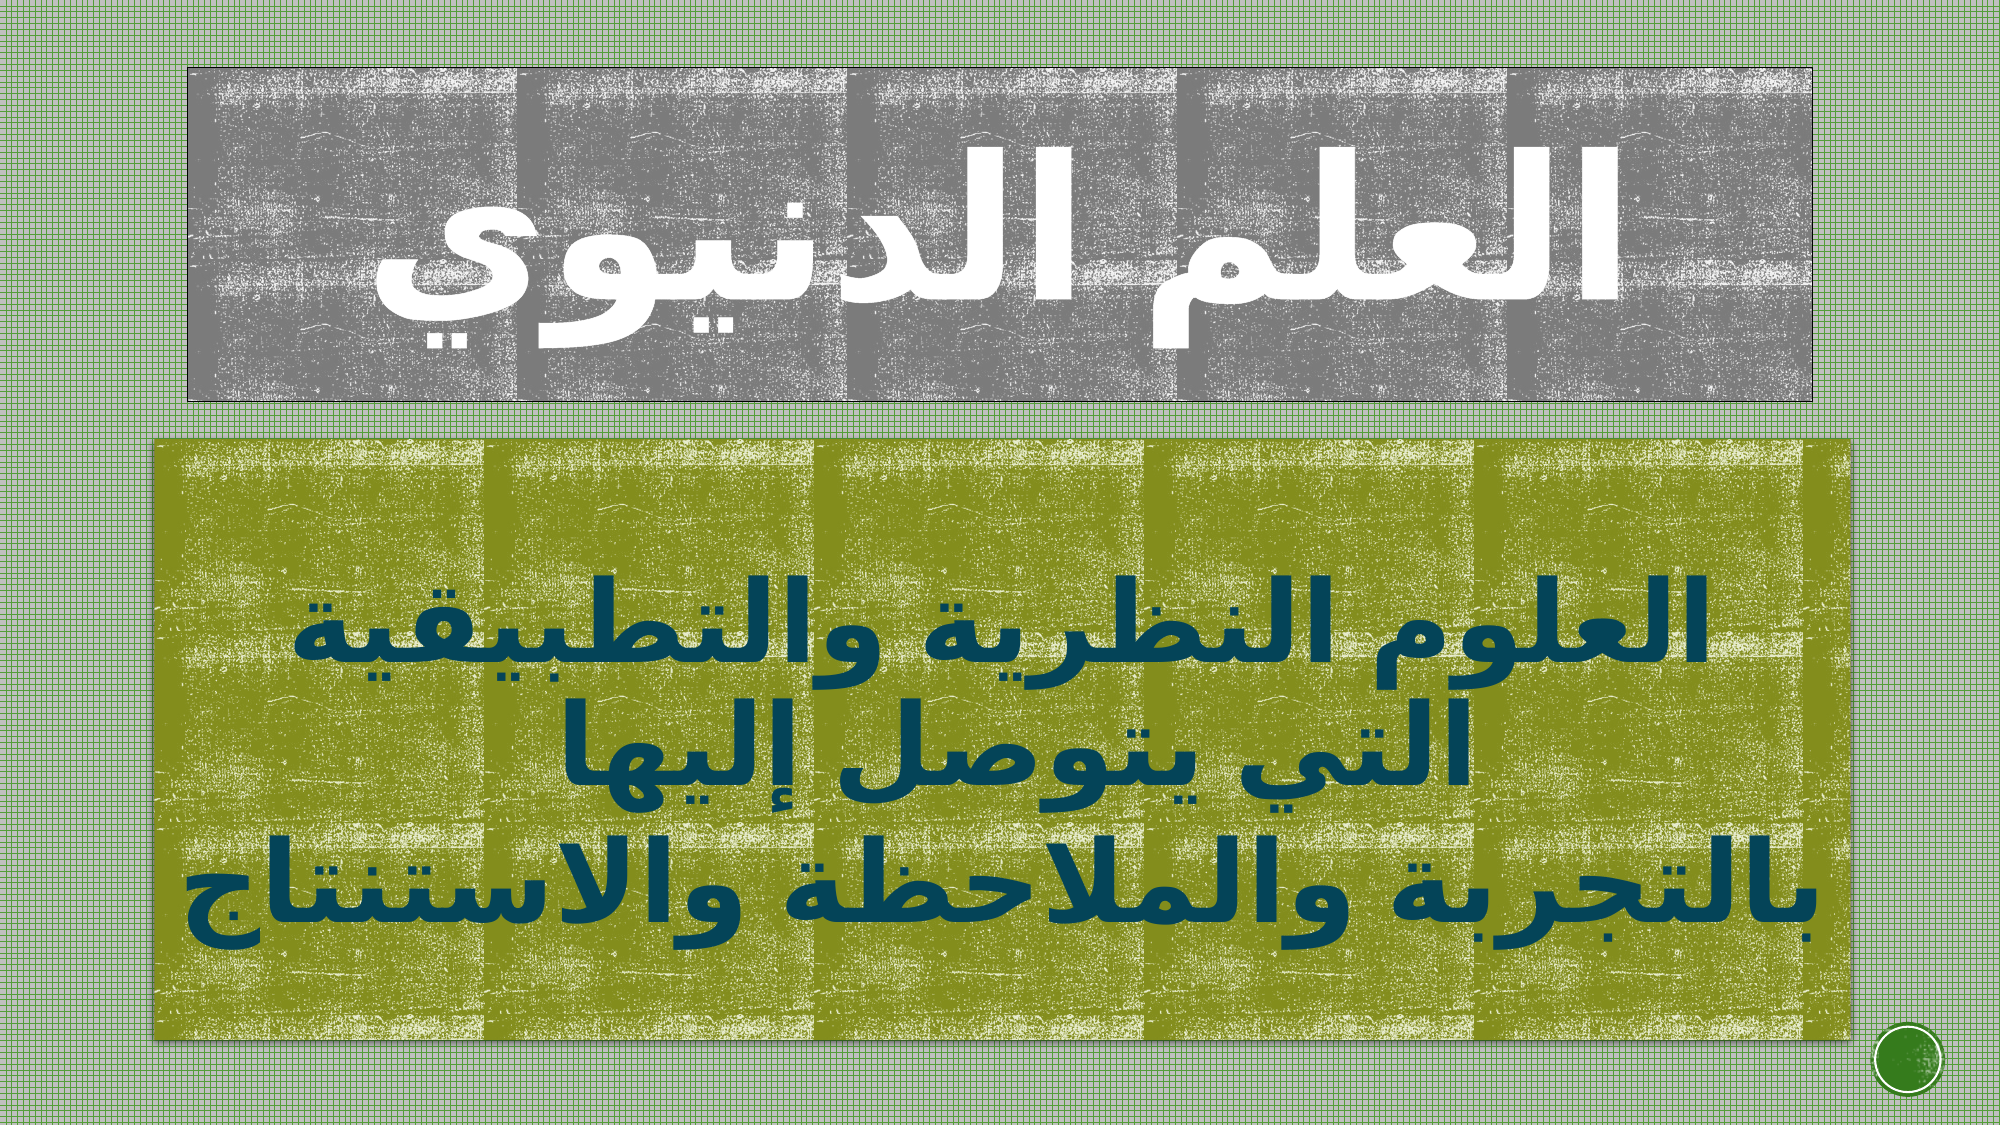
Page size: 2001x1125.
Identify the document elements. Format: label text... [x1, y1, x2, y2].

title العلم الدنيوي [187, 67, 1813, 402]
list العلوم النظرية والتطبيقية التي يتوصل إليها بالتجربة والملاحظة والاستنتاج [154, 439, 1851, 1040]
